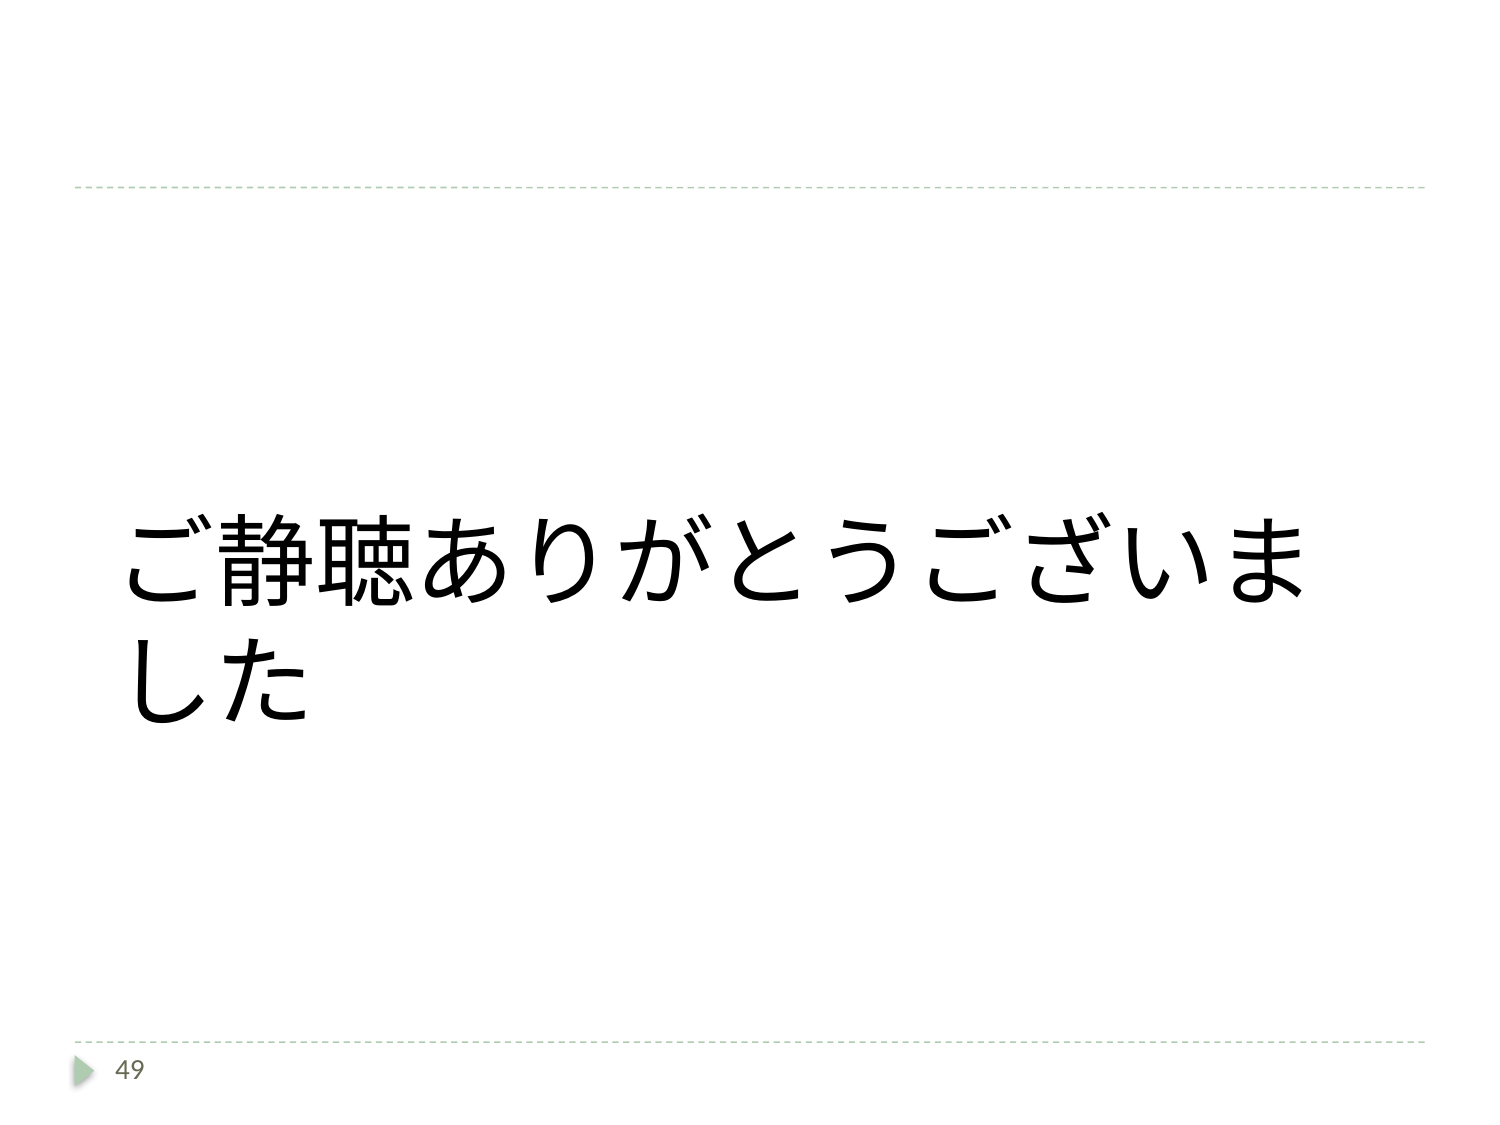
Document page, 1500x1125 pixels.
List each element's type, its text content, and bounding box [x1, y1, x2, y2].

text_box ご静聴ありがとうございました [100, 491, 1400, 747]
slide_number 49 [100, 1042, 426, 1103]
